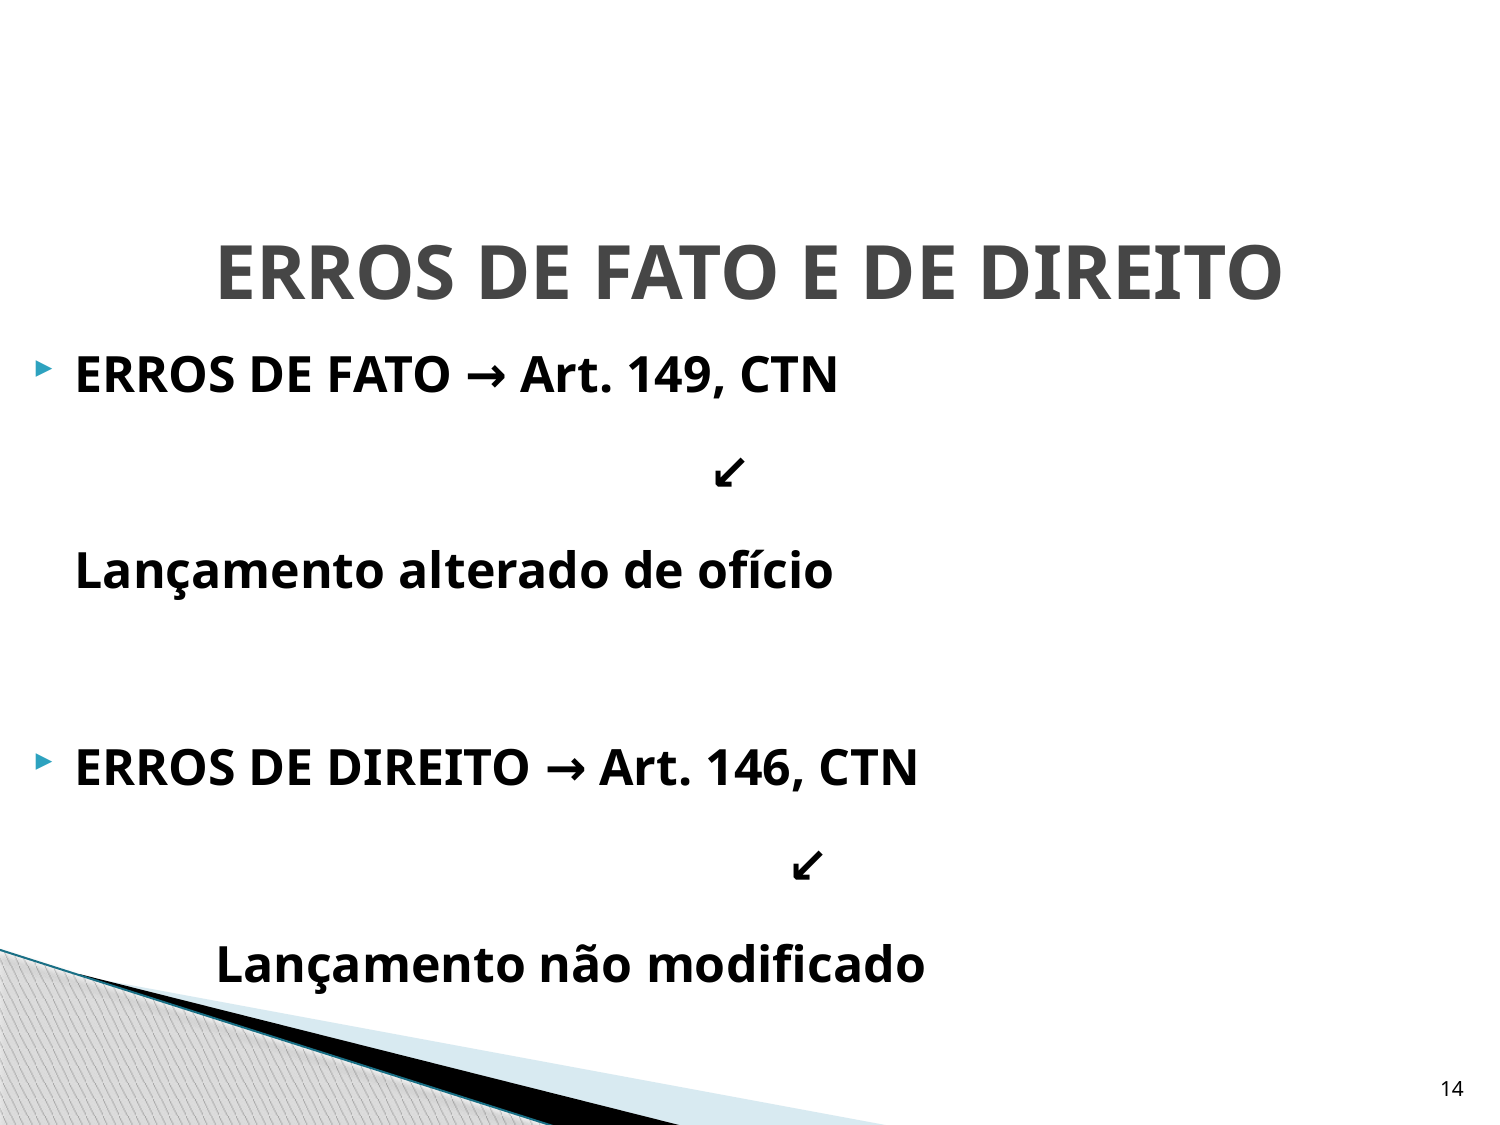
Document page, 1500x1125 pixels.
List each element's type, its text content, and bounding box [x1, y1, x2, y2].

list ERROS DE FATO → Art. 149, CTN ↙ Lançamento alterado de ofício ERROS DE DIREITO → Art. 146, CTN ↙ Lançamento não modificado [0, 304, 1477, 1125]
title ERROS DE FATO E DE DIREITO [0, 234, 1500, 305]
